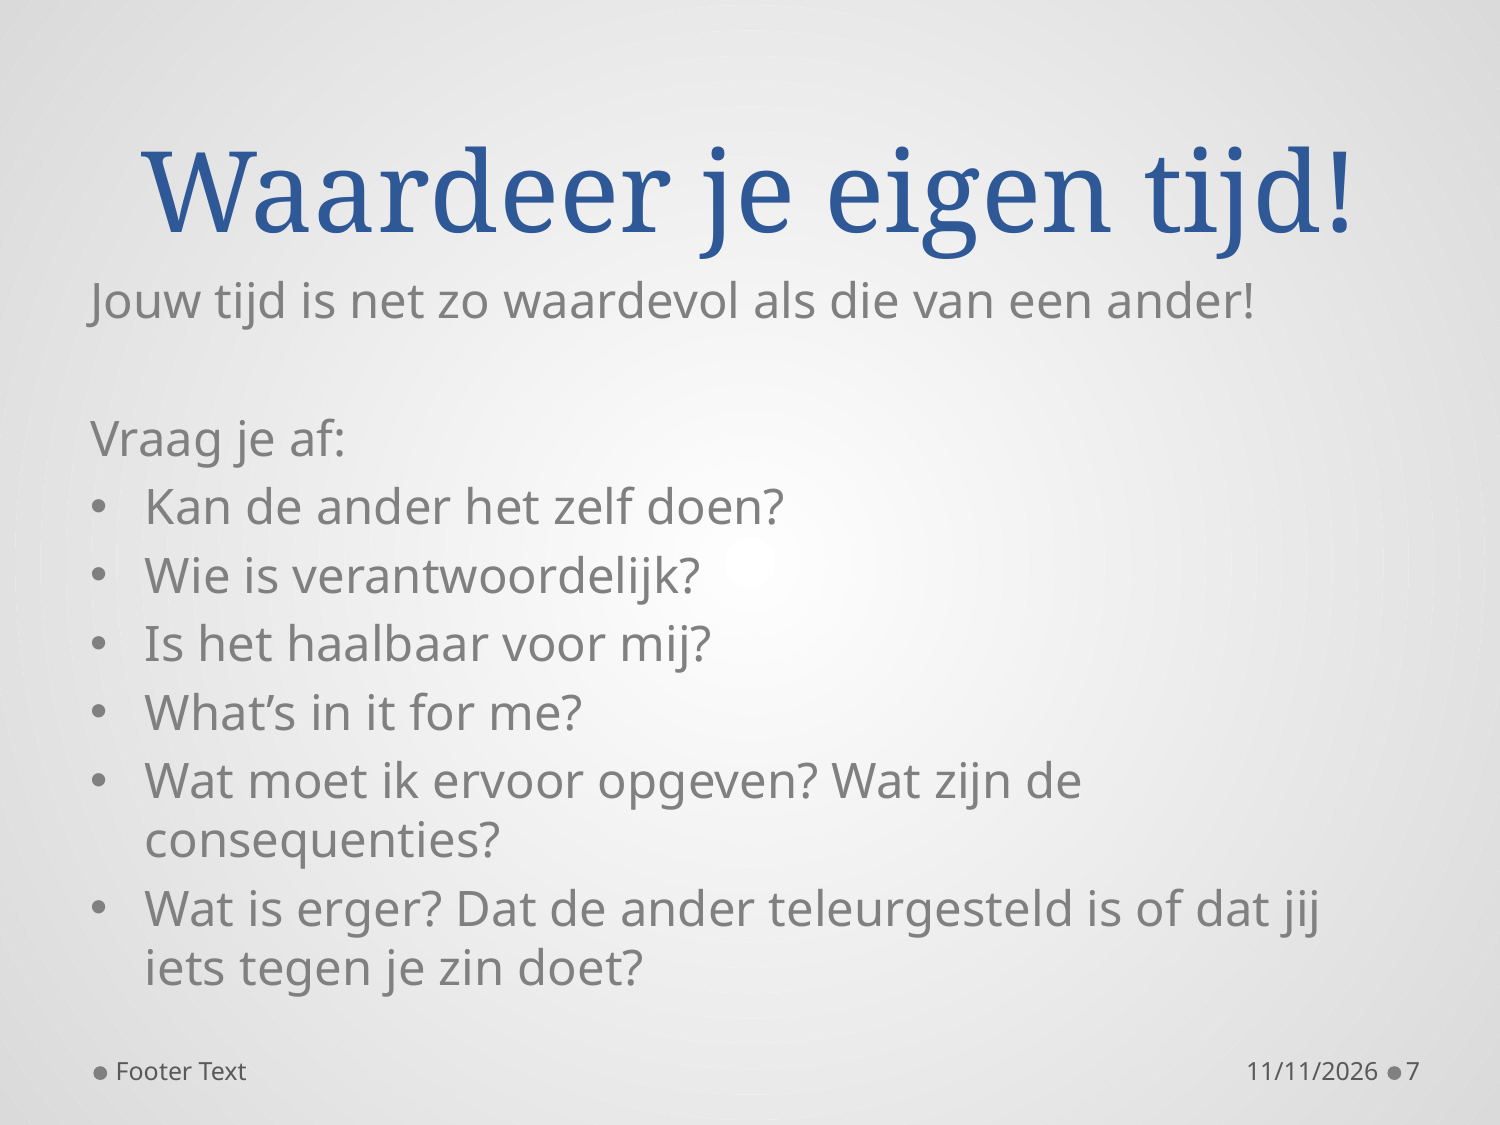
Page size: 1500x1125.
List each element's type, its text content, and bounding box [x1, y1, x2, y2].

list Jouw tijd is net zo waardevol als die van een ander! Vraag je af: Kan de ander het zelf doen? Wie is verantwoordelijk? Is het haalbaar voor mij? What’s in it for me? Wat moet ik ervoor opgeven? Wat zijn de consequenties? Wat is erger? Dat de ander teleurgesteld is of dat jij iets tegen je zin doet? [75, 262, 1425, 1005]
footer Footer Text [108, 1042, 576, 1103]
slide_number 7 [1401, 1042, 1494, 1103]
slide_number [1043, 1042, 1386, 1103]
title Waardeer je eigen tijd! [75, 0, 1425, 262]
